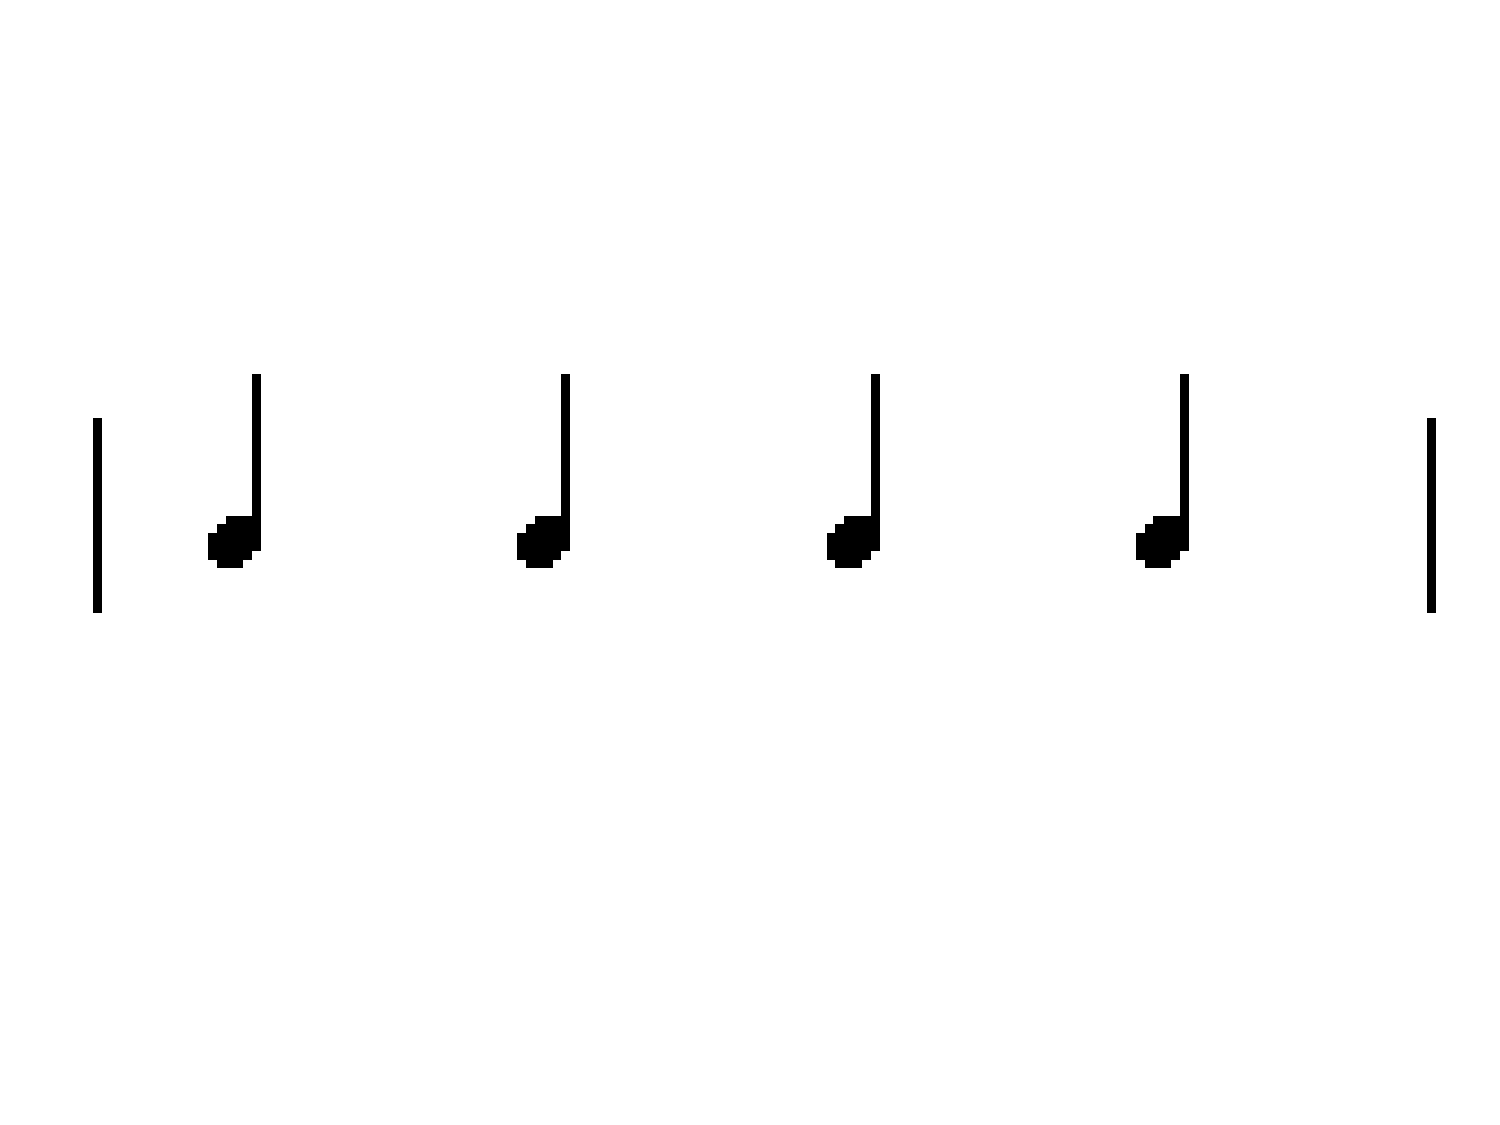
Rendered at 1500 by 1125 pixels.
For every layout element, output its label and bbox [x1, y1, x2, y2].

picture [62, 337, 1472, 763]
